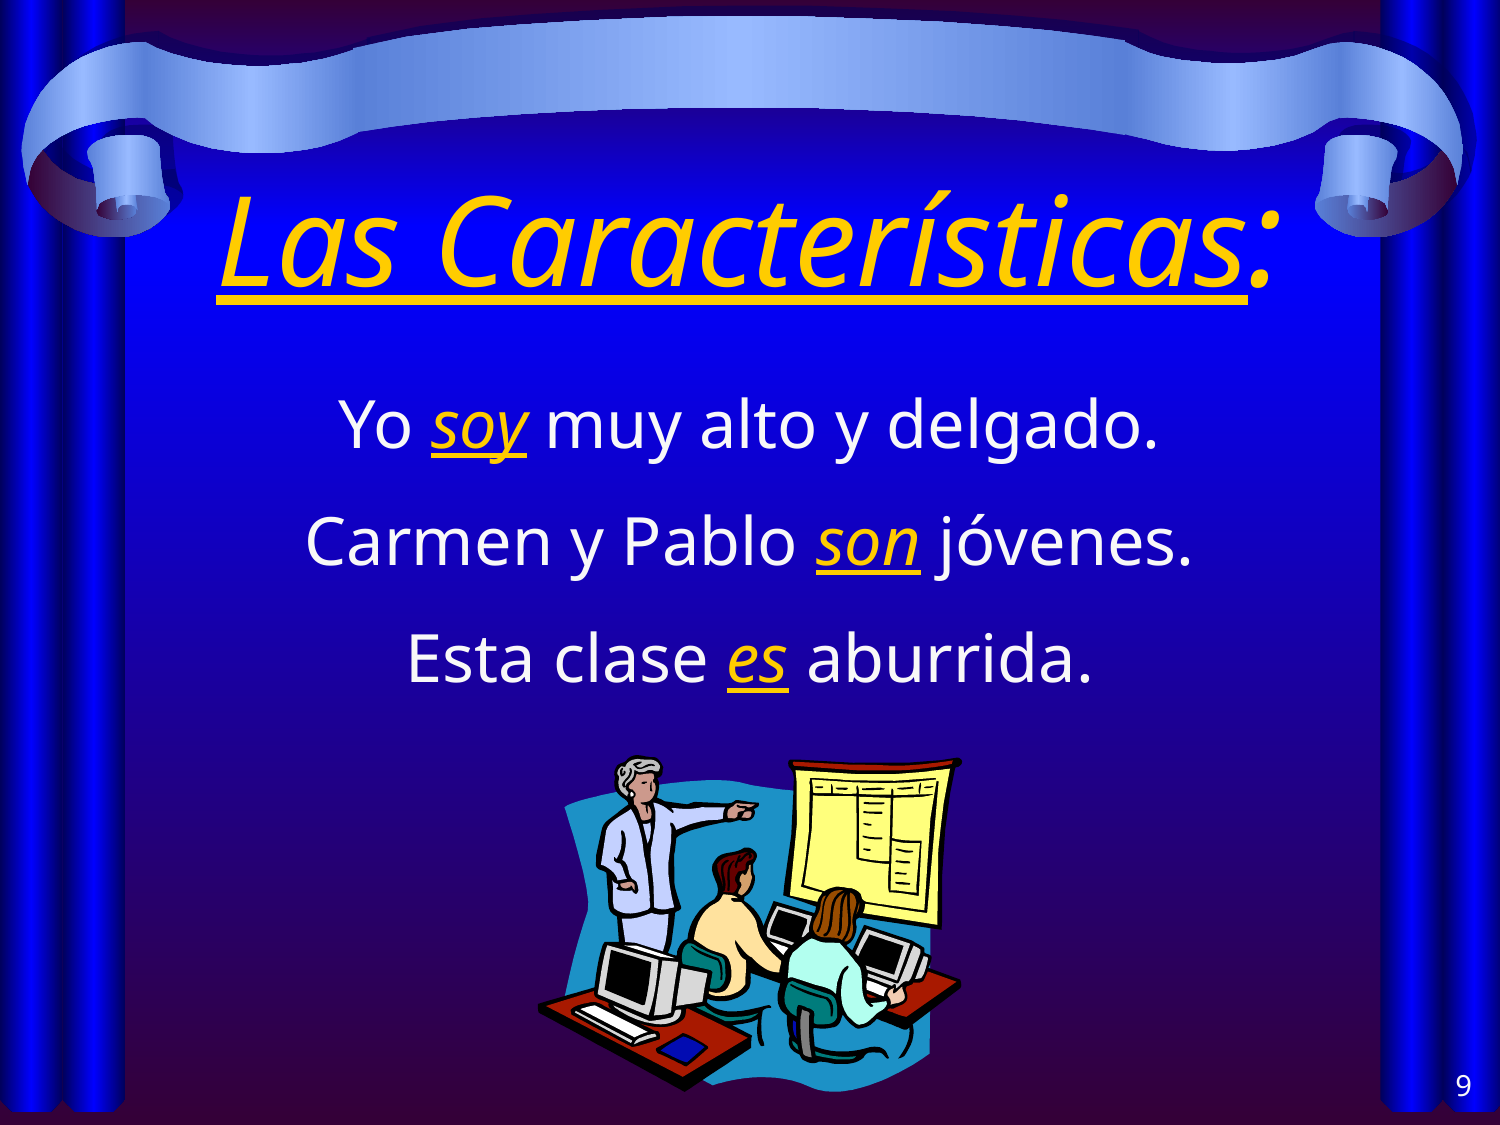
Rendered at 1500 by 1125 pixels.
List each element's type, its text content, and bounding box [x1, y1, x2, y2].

title Las Características: [112, 112, 1388, 300]
slide_number 9 [1187, 1050, 1500, 1125]
list Yo soy muy alto y delgado. Carmen y Pablo son jóvenes. Esta clase es aburrida. [112, 350, 1388, 738]
picture [537, 754, 963, 1095]
